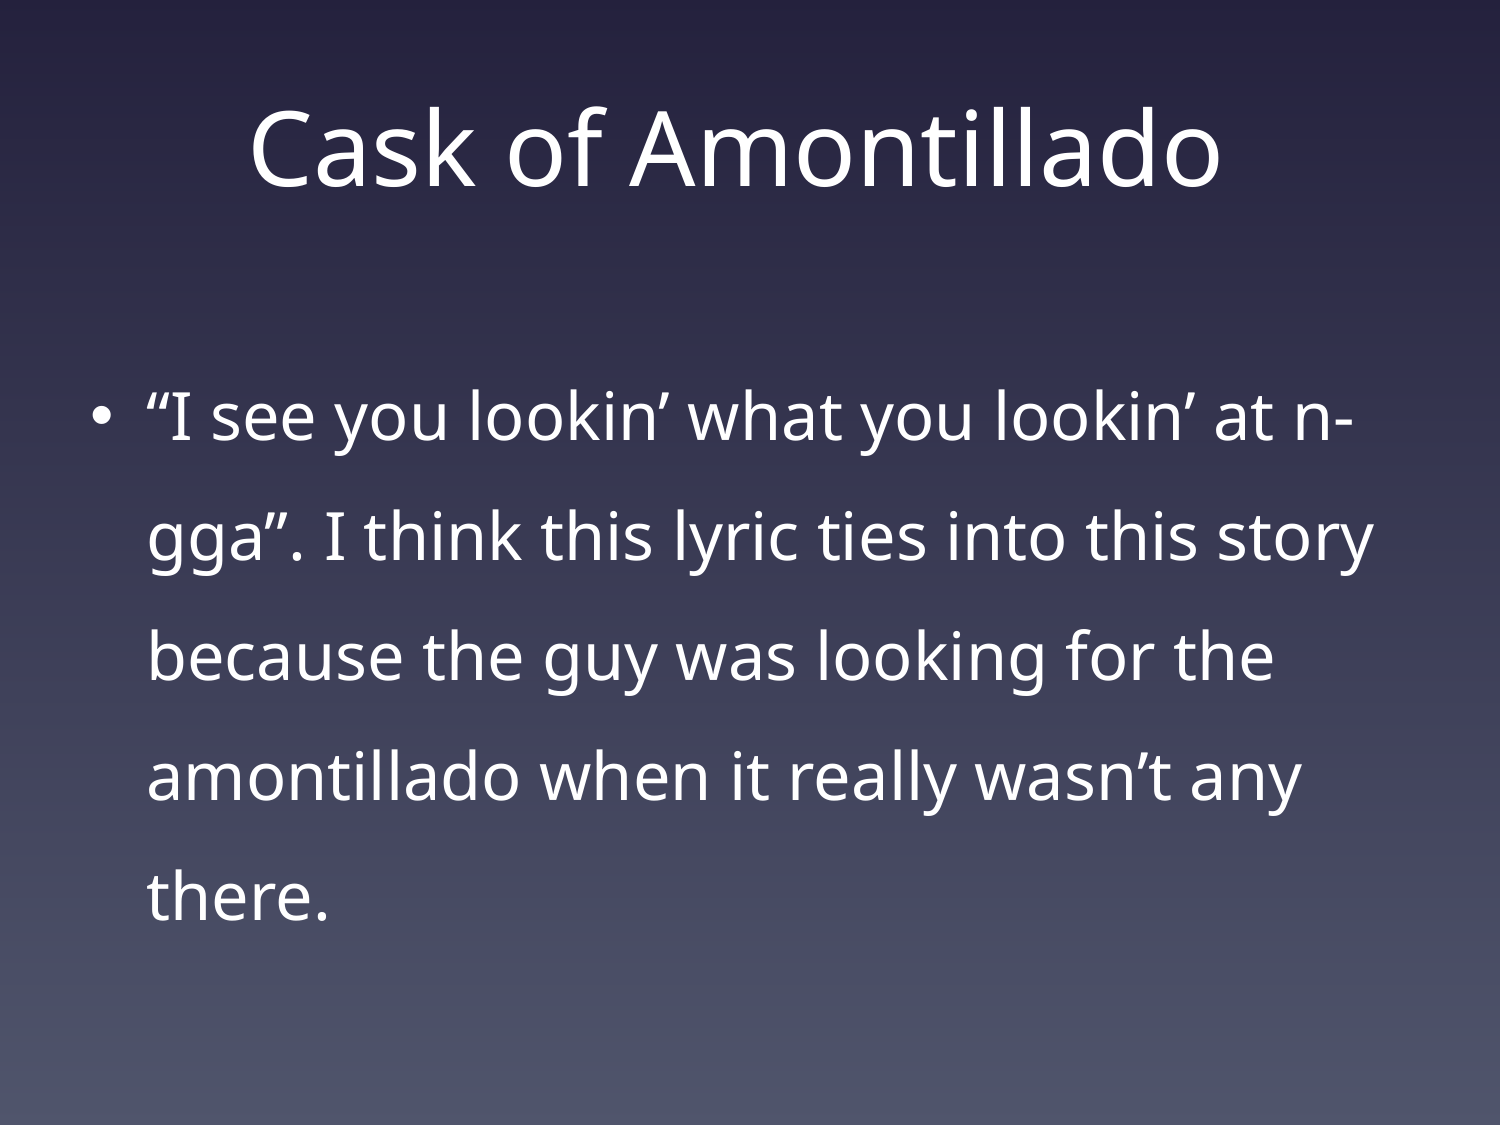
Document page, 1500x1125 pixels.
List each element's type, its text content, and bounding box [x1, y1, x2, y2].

list “I see you lookin’ what you lookin’ at n-gga”. I think this lyric ties into this story because the guy was looking for the amontillado when it really wasn’t any there. [75, 262, 1425, 1005]
title Cask of Amontillado [75, 75, 1425, 262]
